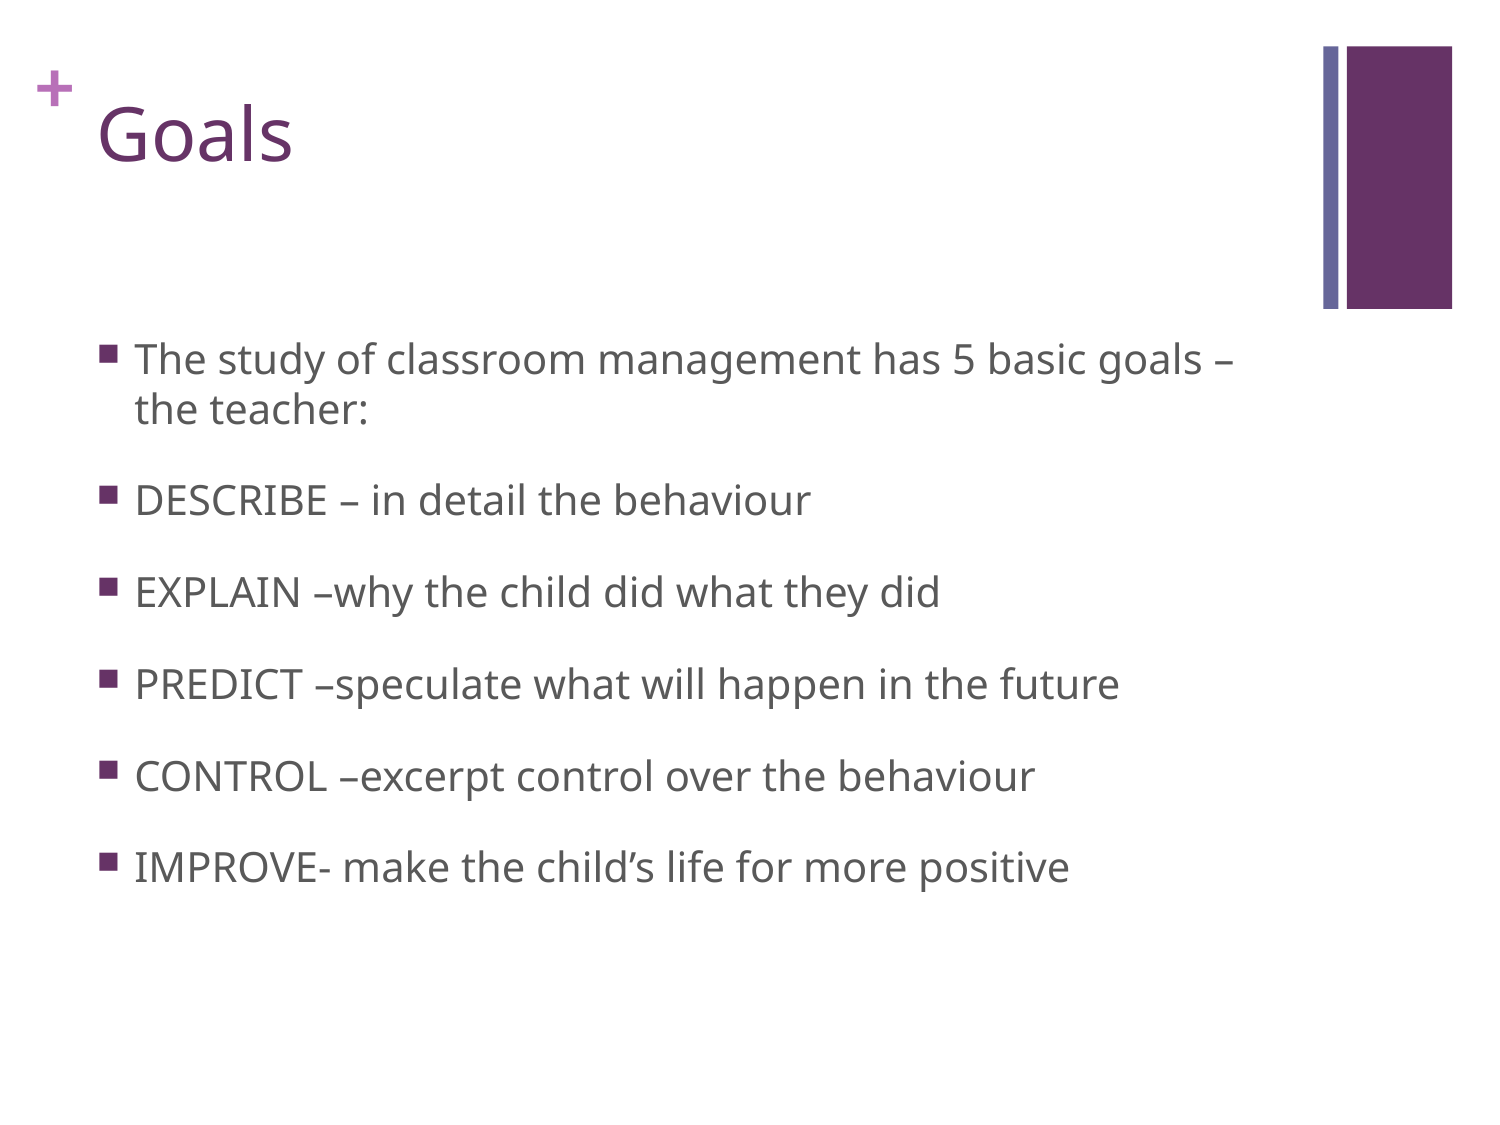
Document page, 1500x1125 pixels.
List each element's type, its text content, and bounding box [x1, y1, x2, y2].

list The study of classroom management has 5 basic goals – the teacher: DESCRIBE – in detail the behaviour EXPLAIN –why the child did what they did PREDICT –speculate what will happen in the future CONTROL –excerpt control over the behaviour IMPROVE- make the child’s life for more positive [81, 324, 1322, 1005]
title Goals [81, 79, 1322, 263]
